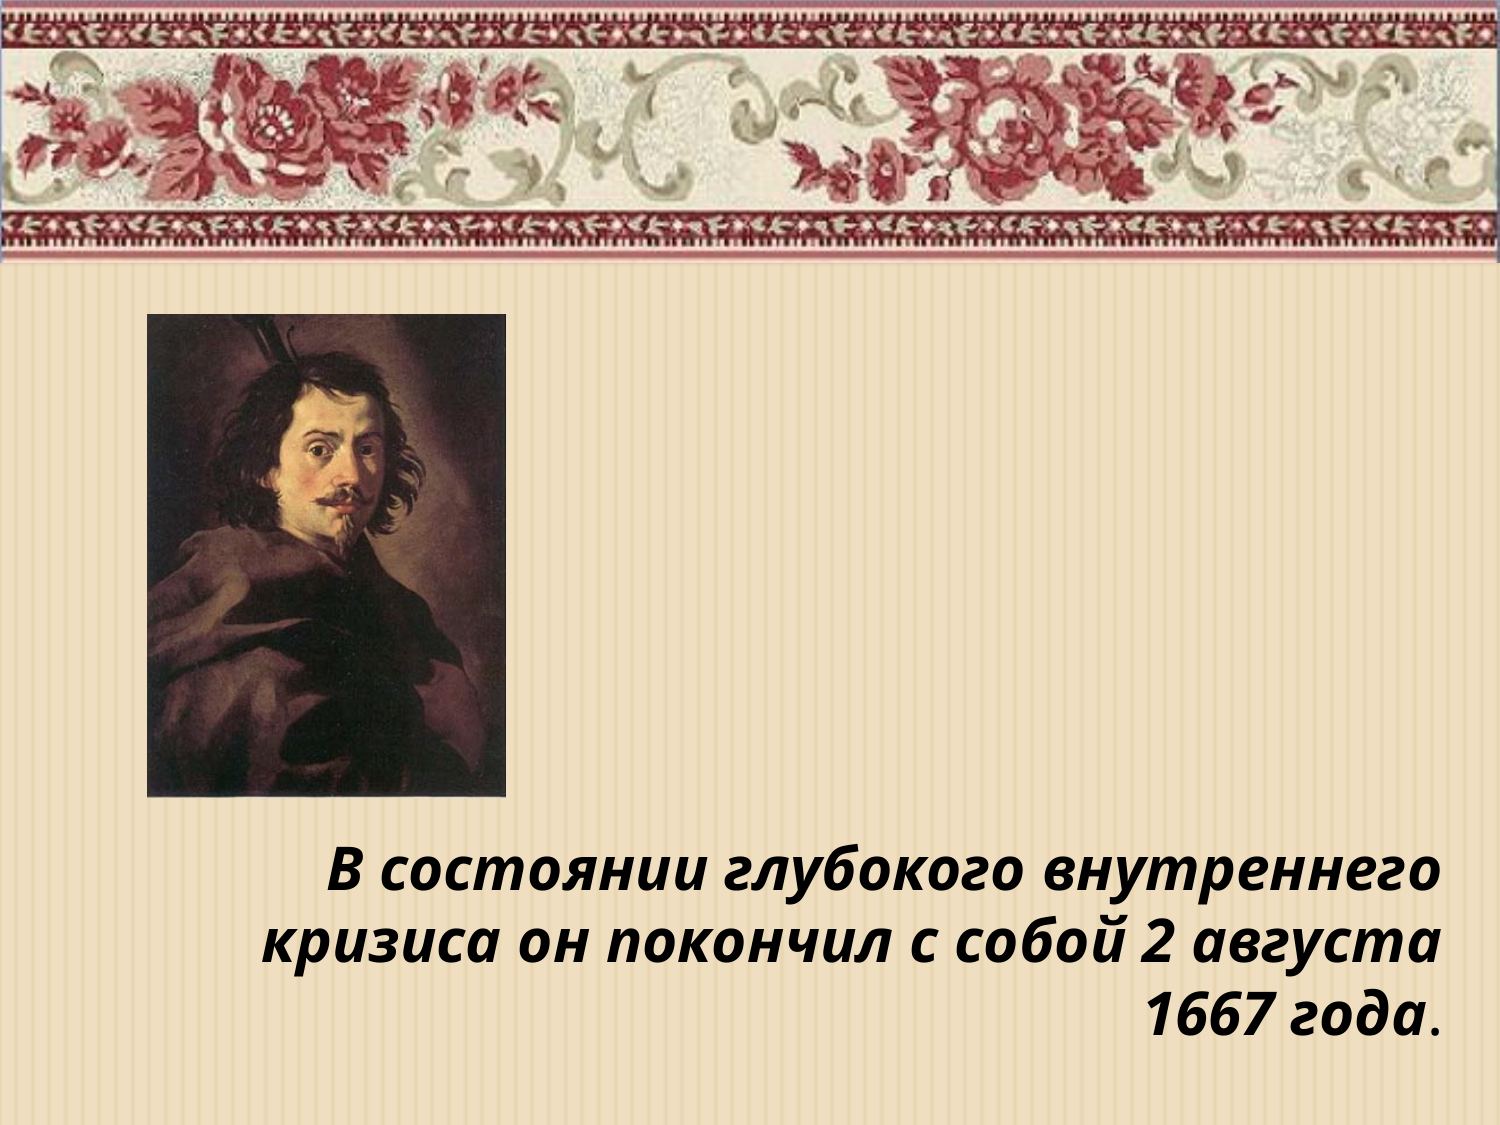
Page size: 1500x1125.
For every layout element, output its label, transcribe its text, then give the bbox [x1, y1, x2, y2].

picture [147, 314, 507, 798]
list В состоянии глубокого внутреннего кризиса он покончил с собой 2 августа 1667 года. [171, 822, 1459, 1016]
picture [0, 0, 1500, 264]
